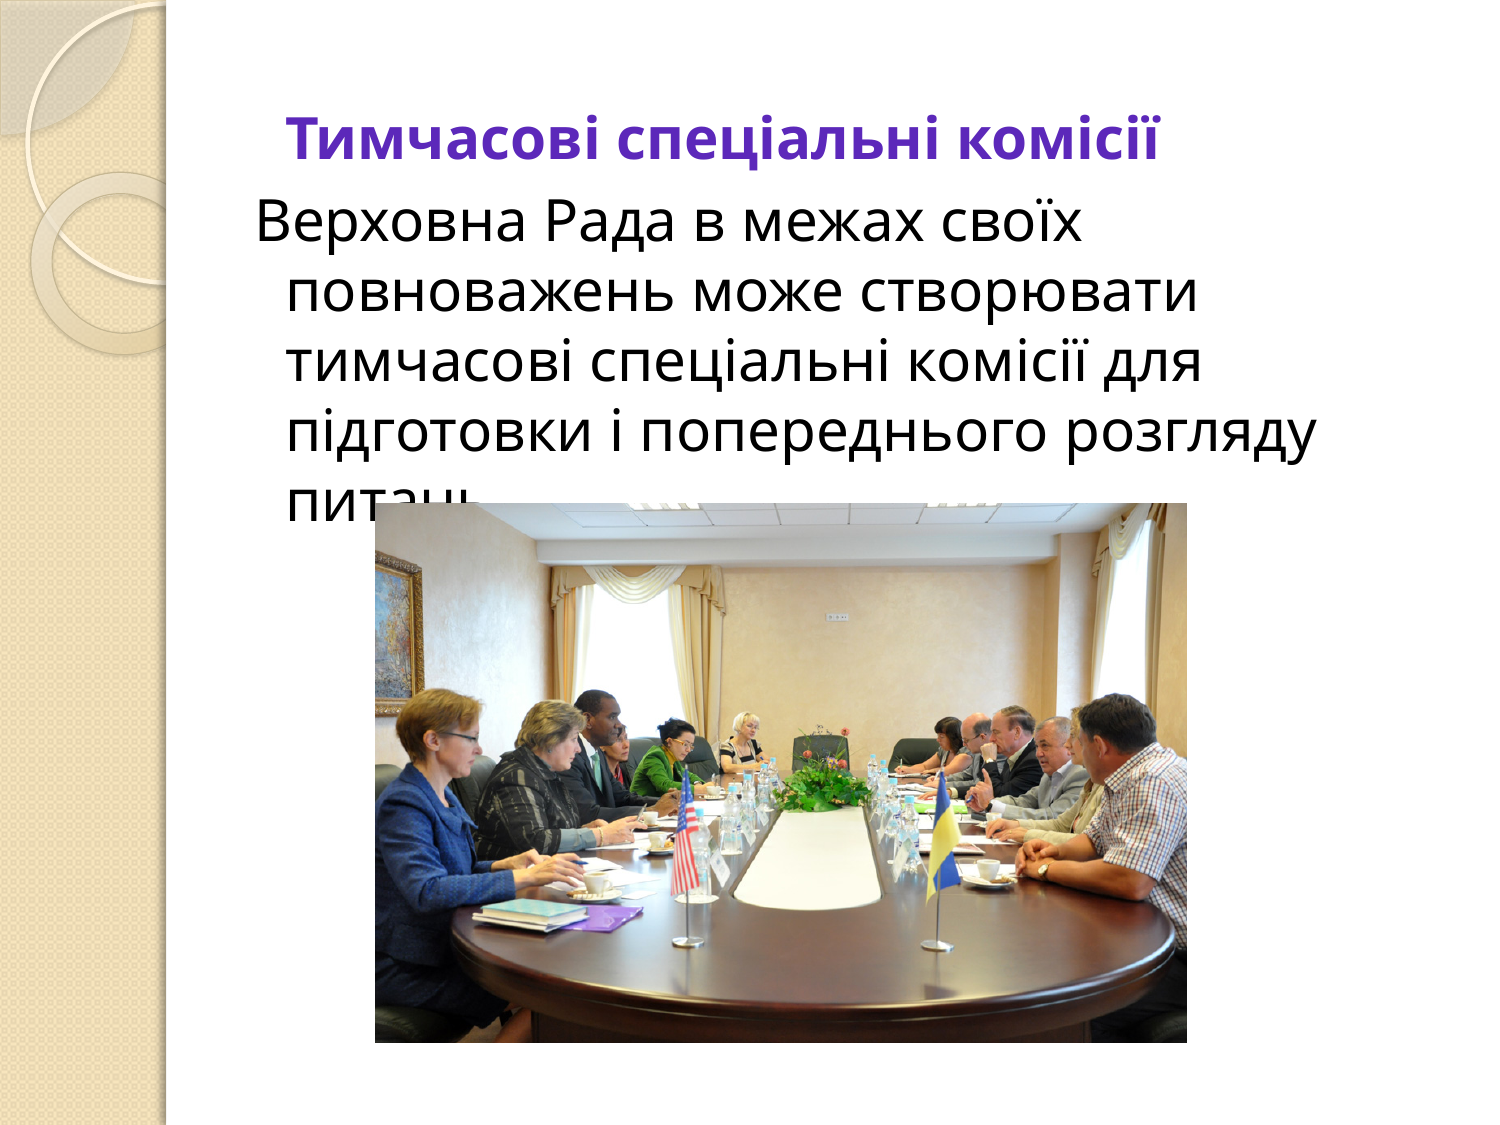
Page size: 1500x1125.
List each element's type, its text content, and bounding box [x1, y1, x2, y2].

list Тимчасові спеціальні комісії Верховна Рада в межах своїх повноважень може створювати тимчасові спеціальні комісії для підготовки і попереднього розгляду питань [210, 93, 1441, 882]
picture [374, 503, 1187, 1044]
